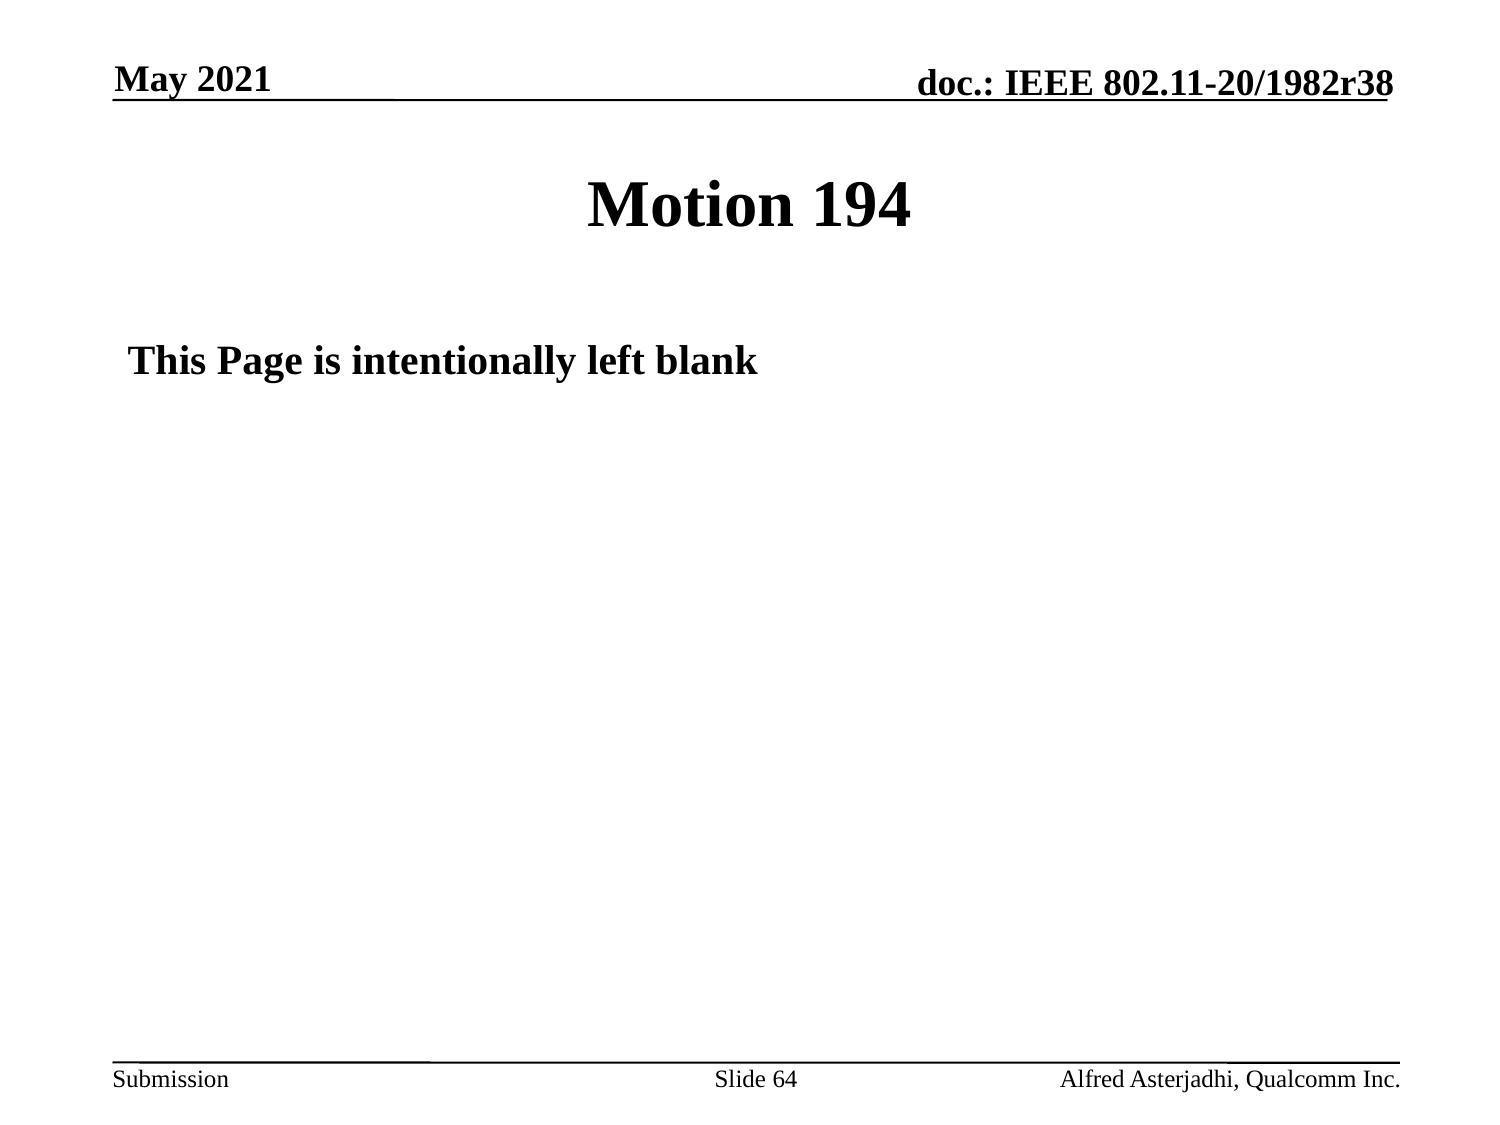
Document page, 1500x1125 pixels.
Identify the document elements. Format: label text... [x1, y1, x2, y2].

slide_number Slide 64 [712, 1061, 800, 1123]
title Motion 194 [112, 112, 1388, 288]
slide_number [114, 54, 423, 100]
footer Alfred Asterjadhi, Qualcomm Inc. [878, 1061, 1402, 1093]
list This Page is intentionally left blank [112, 324, 1388, 1000]
